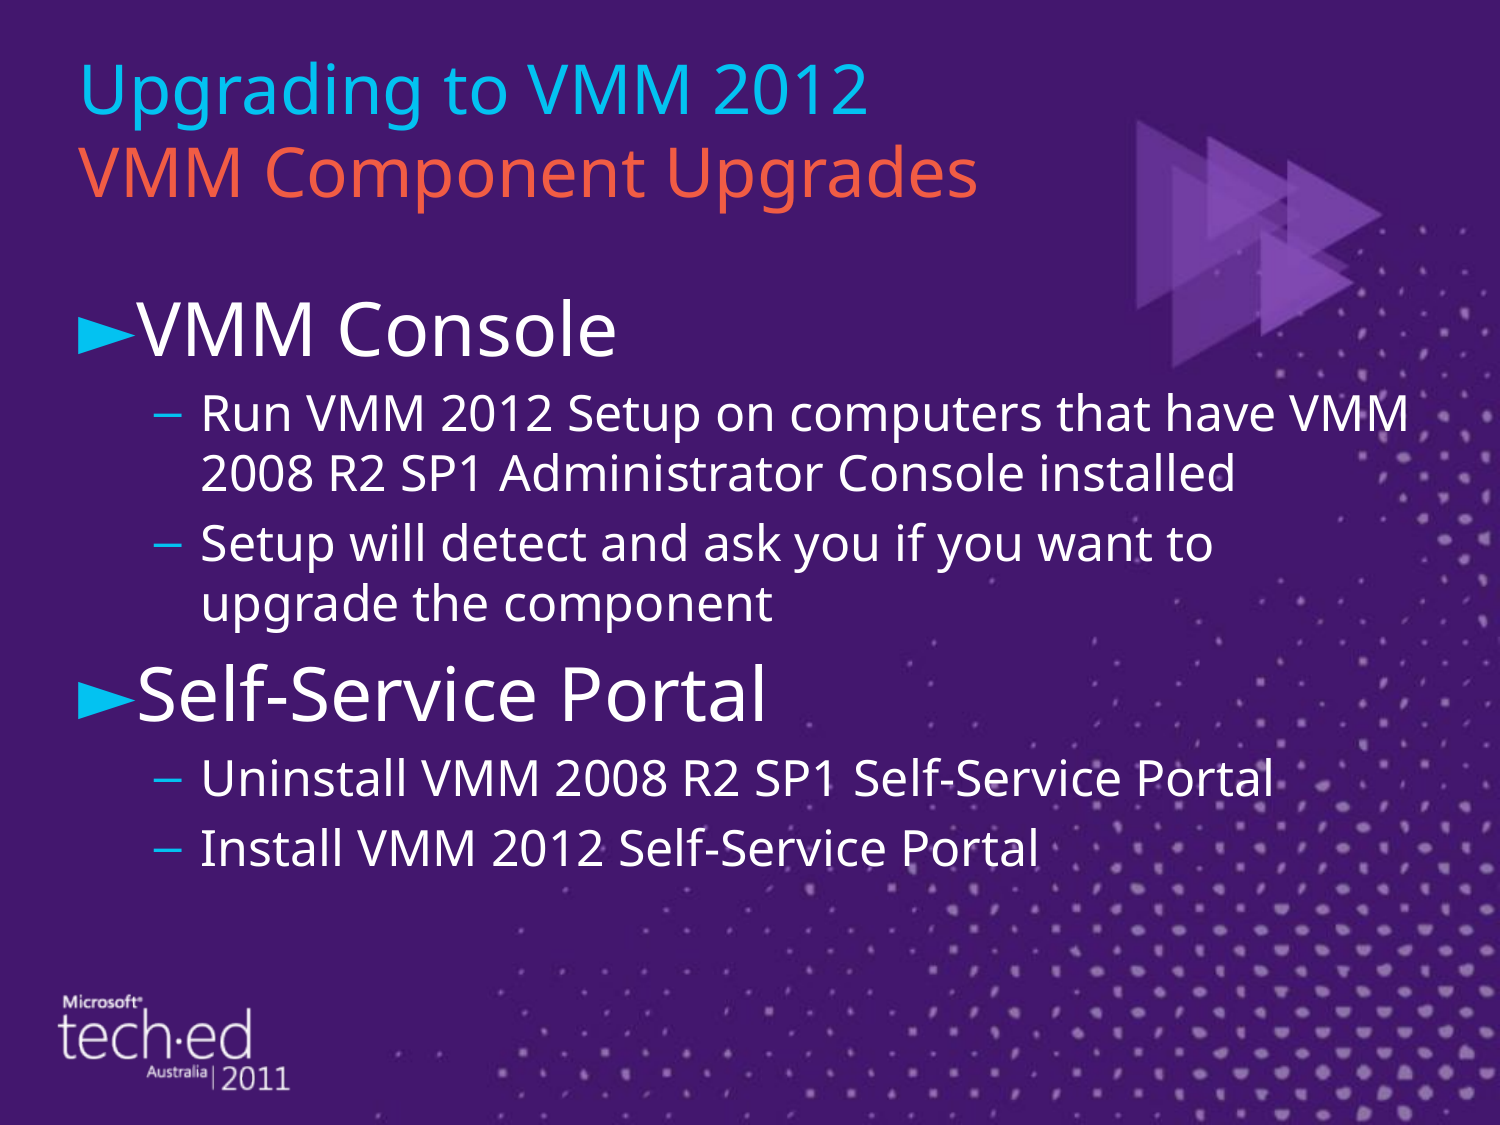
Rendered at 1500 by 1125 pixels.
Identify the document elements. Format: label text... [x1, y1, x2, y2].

list VMM Console Run VMM 2012 Setup on computers that have VMM 2008 R2 SP1 Administrator Console installed Setup will detect and ask you if you want to upgrade the component Self-Service Portal Uninstall VMM 2008 R2 SP1 Self-Service Portal Install VMM 2012 Self-Service Portal [63, 274, 1436, 598]
title Upgrading to VMM 2012 VMM Component Upgrades [63, 37, 1436, 220]
picture [0, 0, 1500, 1125]
